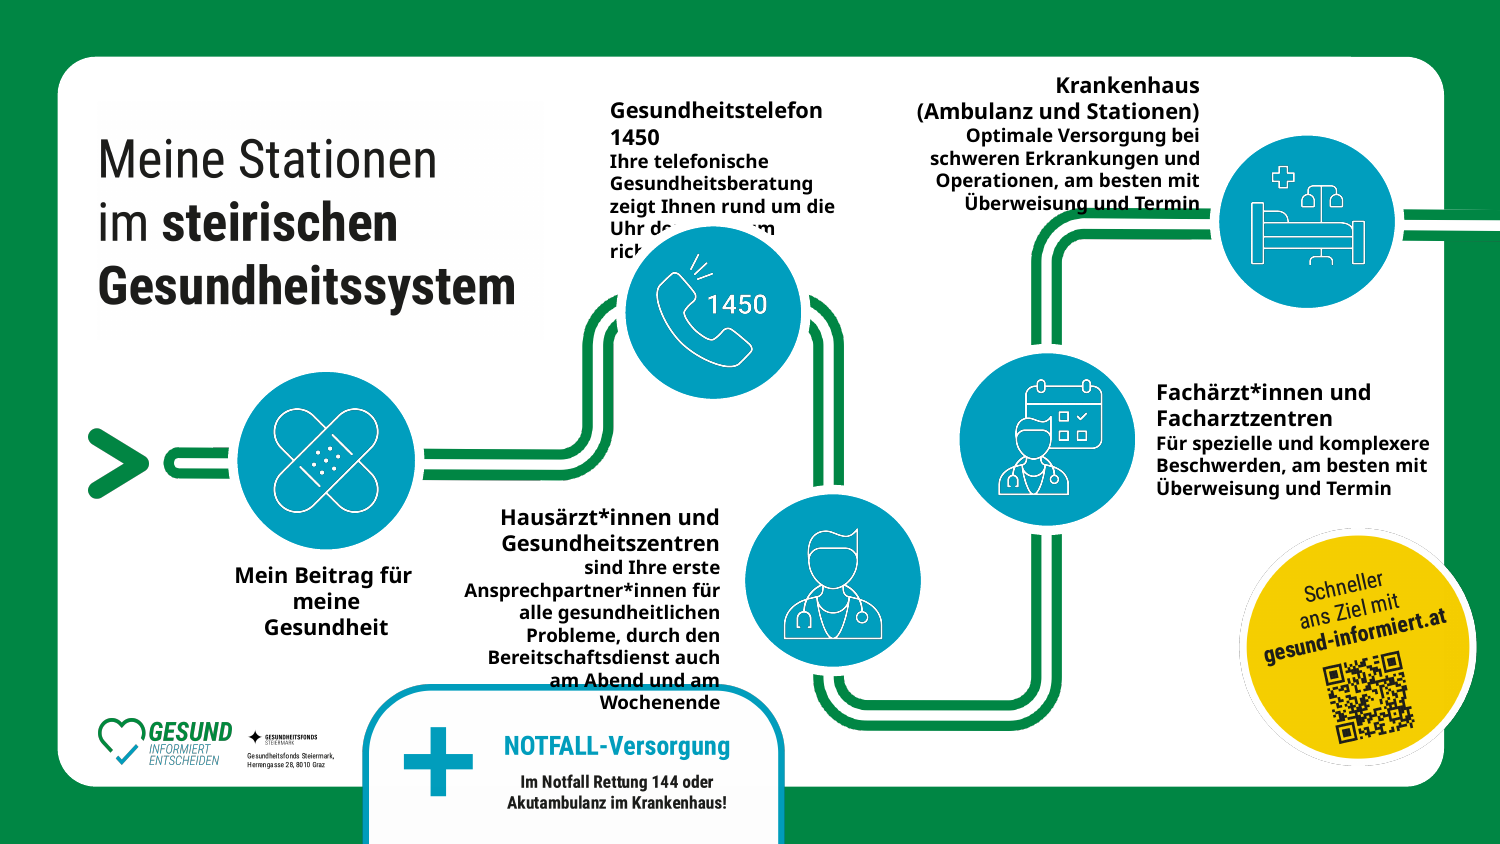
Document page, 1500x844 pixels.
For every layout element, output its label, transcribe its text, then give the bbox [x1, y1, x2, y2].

text_box [57, 55, 1445, 88]
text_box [954, 348, 1140, 531]
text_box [620, 221, 806, 404]
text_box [1214, 130, 1400, 313]
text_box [740, 489, 926, 672]
text_box [56, 89, 362, 788]
text_box Krankenhaus (Ambulanz und Stationen) Optimale Versorgung bei schweren Erkrankungen und Operationen, am besten mit Überweisung und Termin [900, 64, 1215, 89]
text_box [232, 367, 420, 555]
picture [57, 88, 1500, 844]
text_box [785, 731, 1441, 788]
